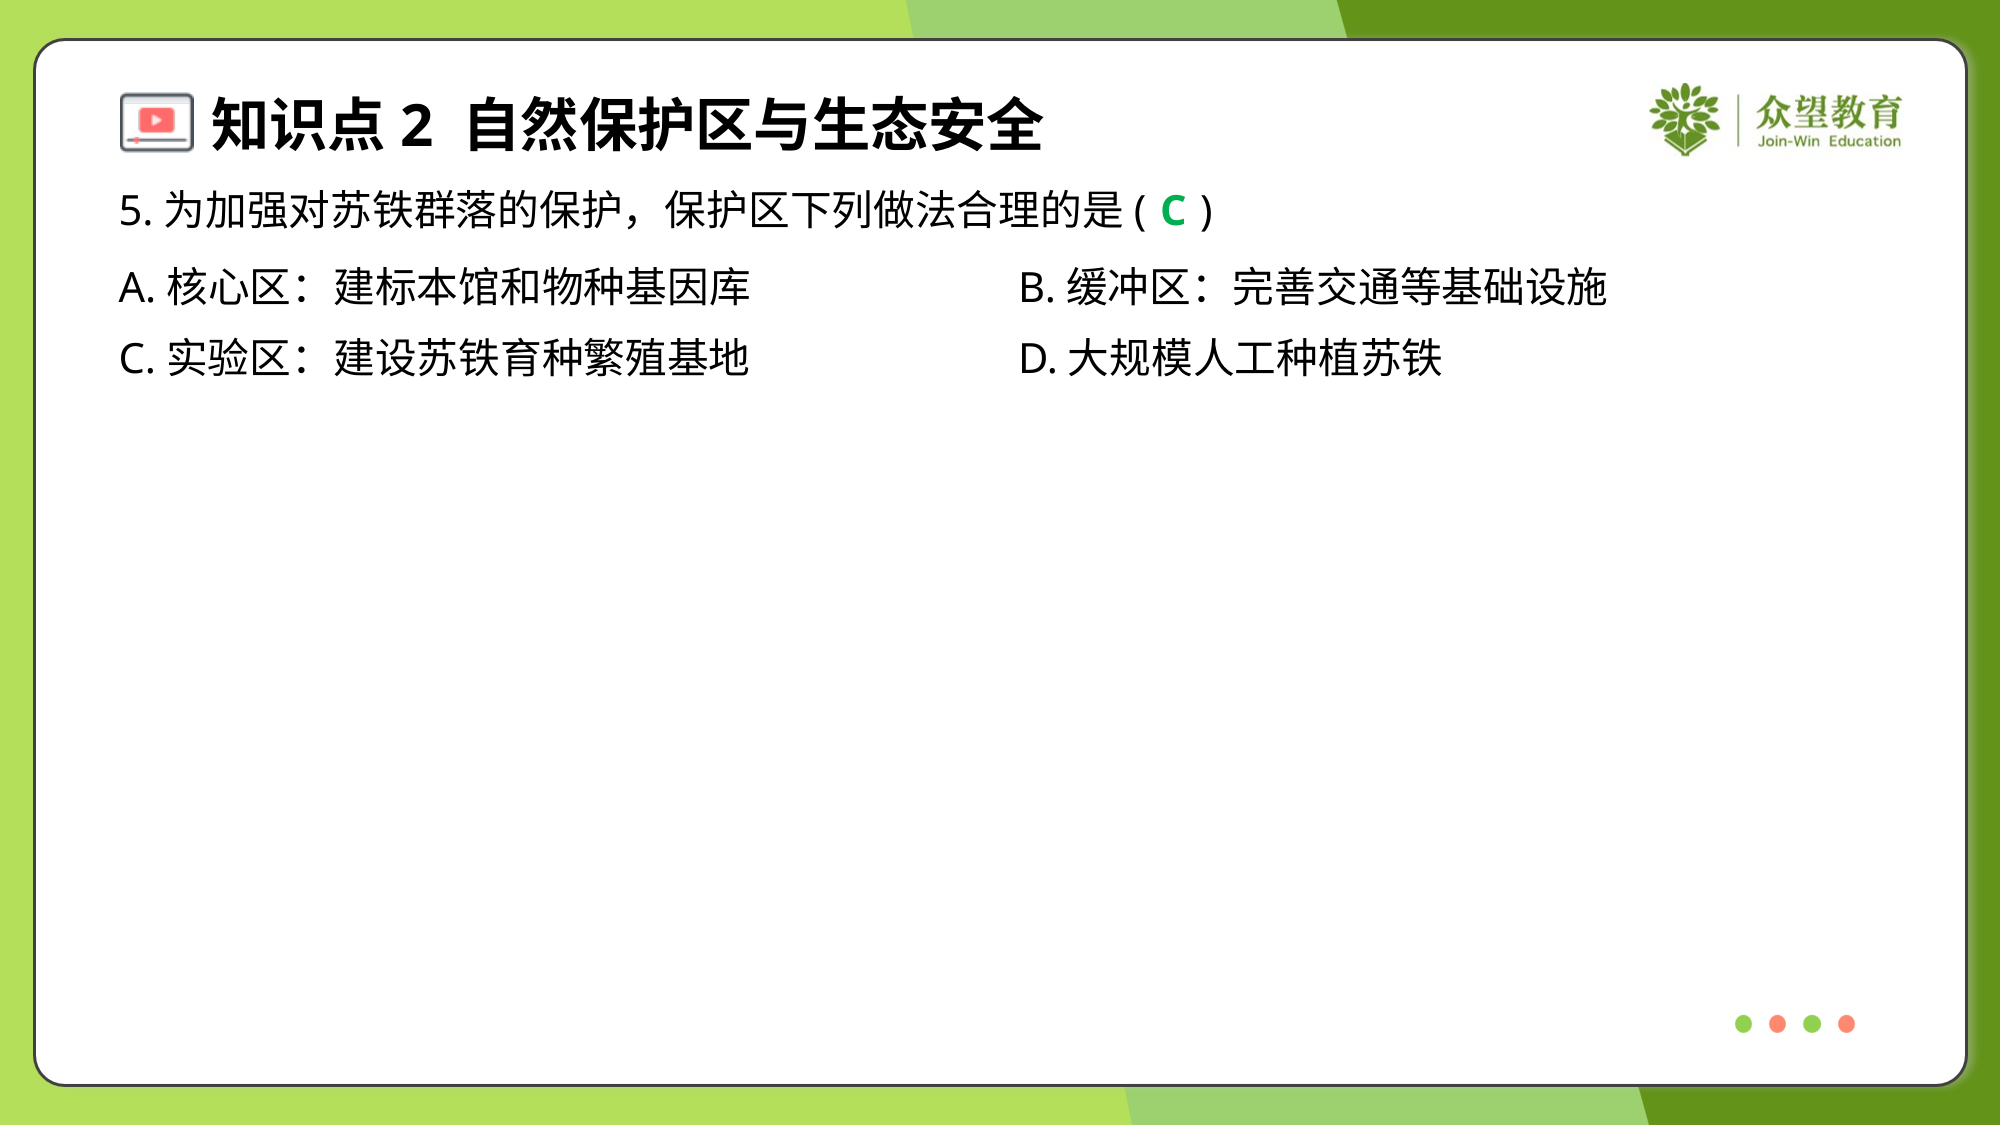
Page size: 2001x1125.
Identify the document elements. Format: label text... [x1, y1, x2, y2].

text_box 5.为加强对苏铁群落的保护，保护区下列做法合理的是( ) [1203, 158, 1883, 226]
picture [0, 0, 2000, 1125]
text_box C [1144, 158, 1203, 226]
text_box A.核心区：建标本馆和物种基因库 B.缓冲区：完善交通等基础设施 C.实验区：建设苏铁育种繁殖基地 D.大规模人工种植苏铁 [118, 235, 1883, 374]
text_box 5.为加强对苏铁群落的保护，保护区下列做法合理的是( ) [118, 158, 1144, 226]
